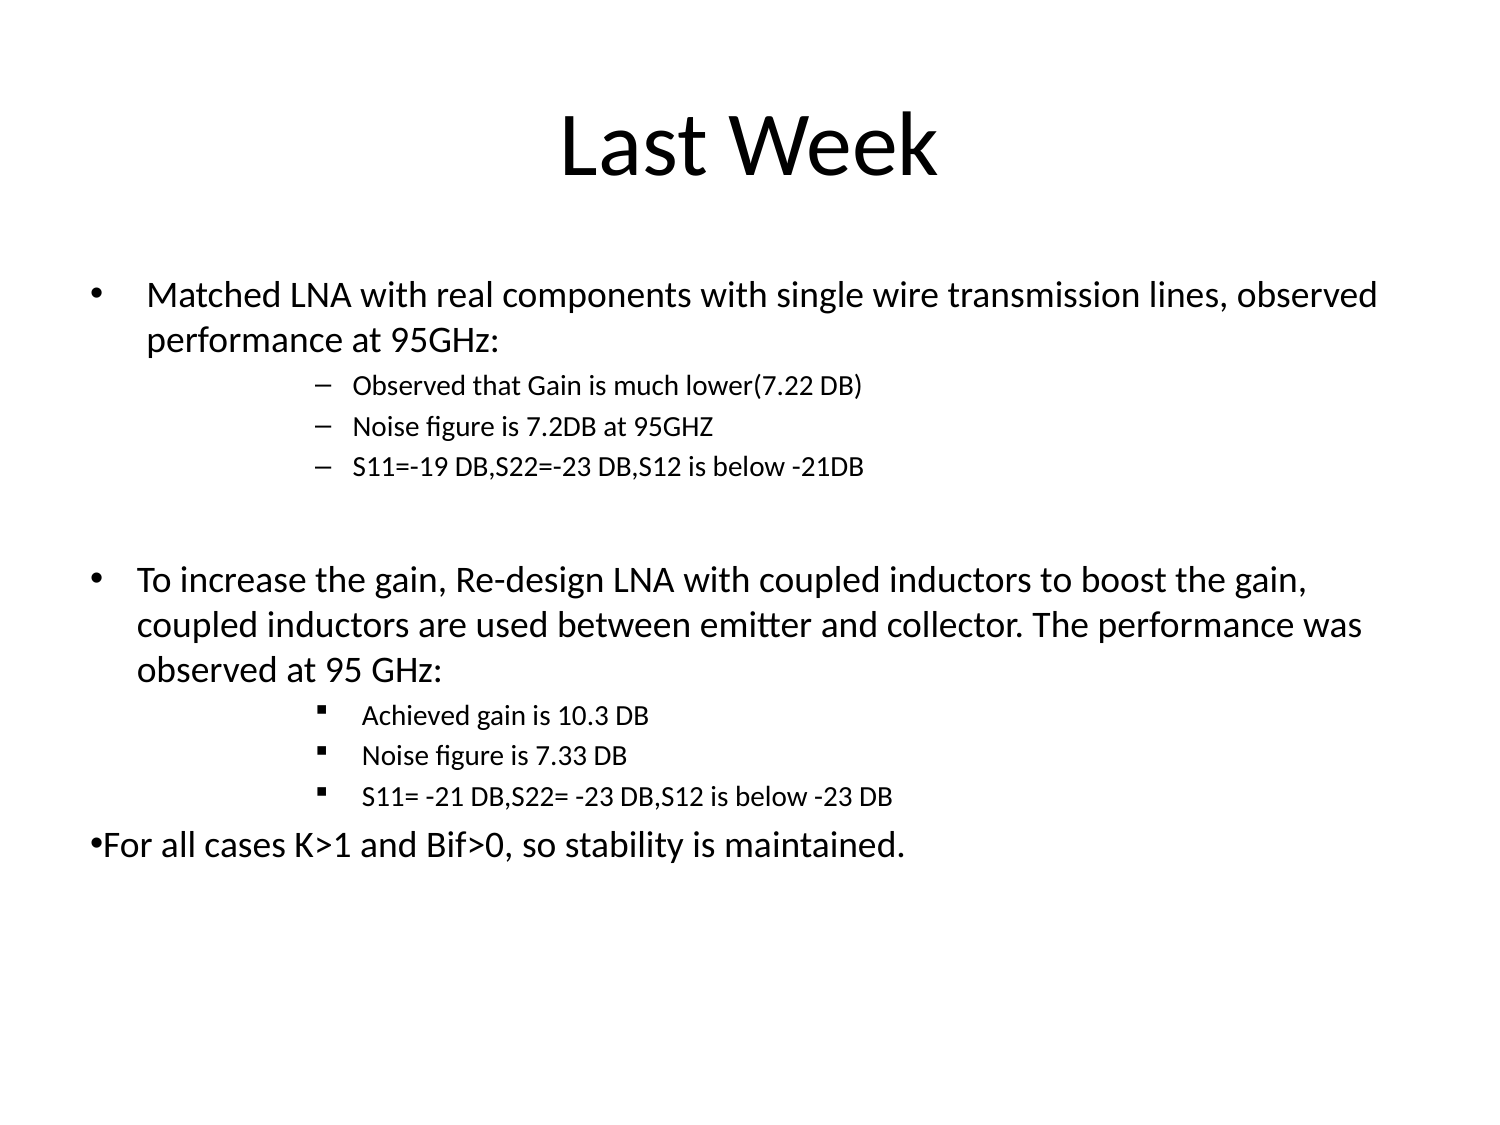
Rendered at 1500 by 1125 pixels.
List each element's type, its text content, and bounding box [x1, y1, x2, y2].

title Last Week [75, 45, 1425, 233]
list Matched LNA with real components with single wire transmission lines, observed performance at 95GHz: Observed that Gain is much lower(7.22 DB) Noise figure is 7.2DB at 95GHZ S11=-19 DB,S22=-23 DB,S12 is below -21DB To increase the gain, Re-design LNA with coupled inductors to boost the gain, coupled inductors are used between emitter and collector. The performance was observed at 95 GHz: Achieved gain is 10.3 DB Noise figure is 7.33 DB S11= -21 DB,S22= -23 DB,S12 is below -23 DB For all cases K>1 and Bif>0, so stability is maintained. [75, 262, 1425, 1005]
